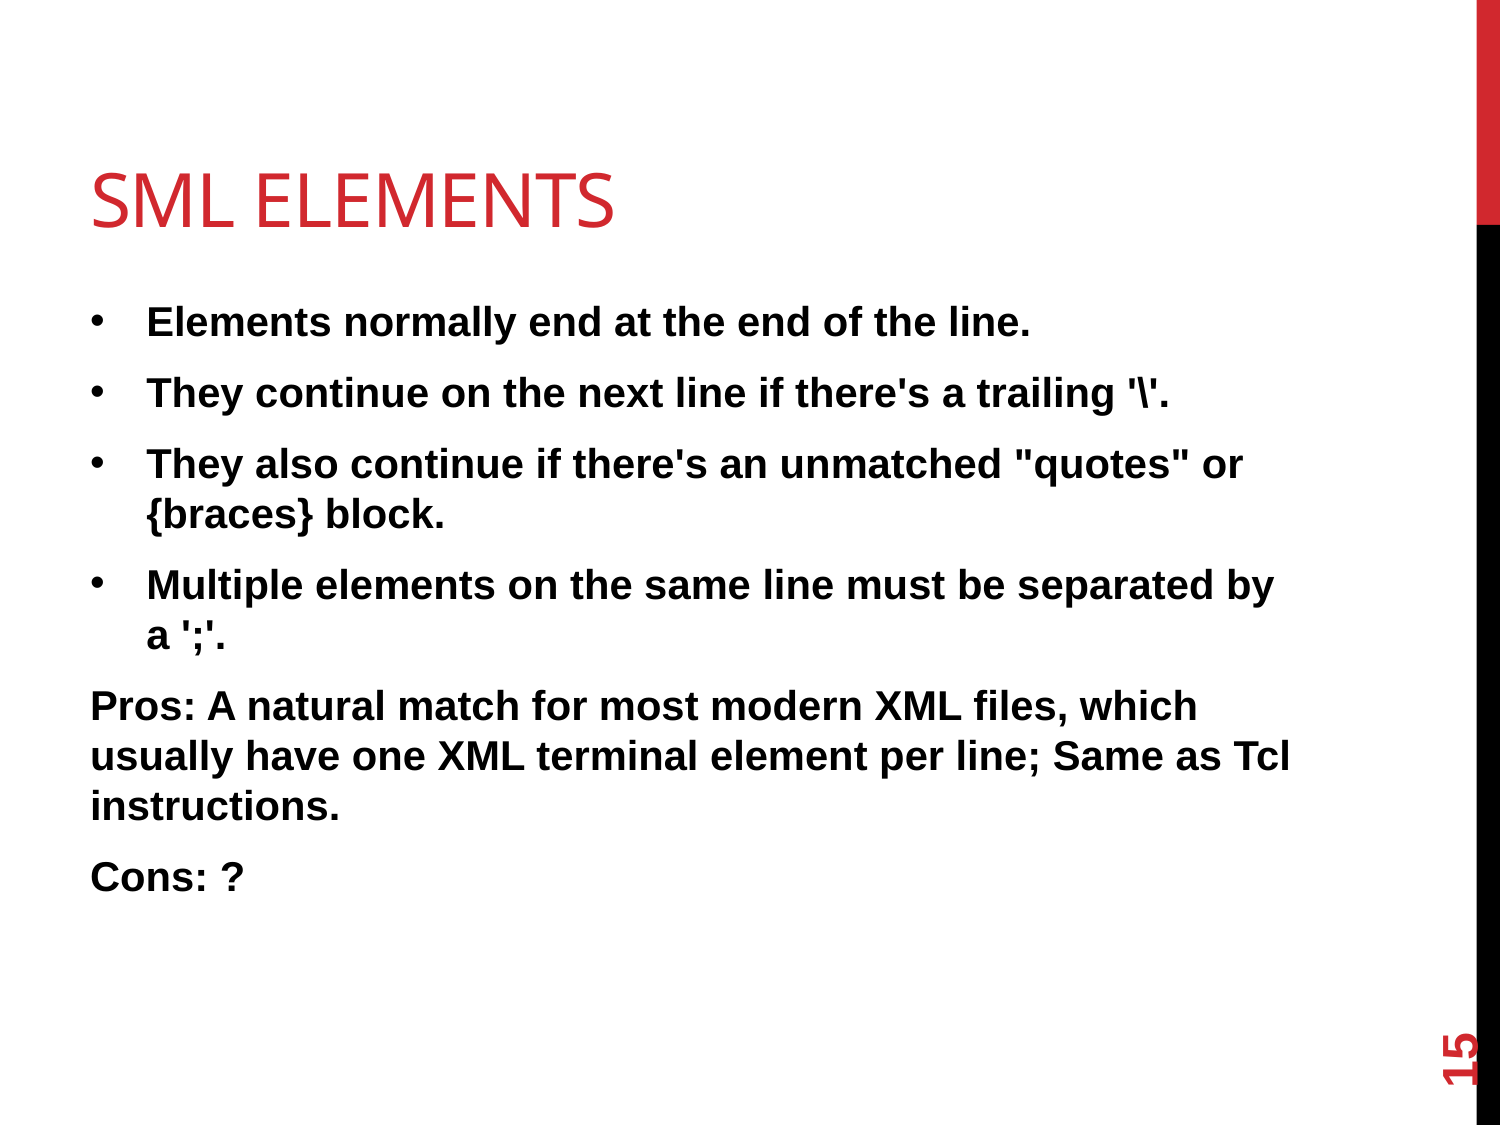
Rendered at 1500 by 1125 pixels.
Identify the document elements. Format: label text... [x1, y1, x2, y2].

slide_number 15 [1427, 887, 1488, 1104]
list Elements normally end at the end of the line. They continue on the next line if there's a trailing '\'. They also continue if there's an unmatched "quotes" or {braces} block. Multiple elements on the same line must be separated by a ';'. Pros: A natural match for most modern XML files, which usually have one XML terminal element per line; Same as Tcl instructions. Cons: ? [75, 287, 1325, 1005]
title SML Elements [75, 25, 1025, 250]
